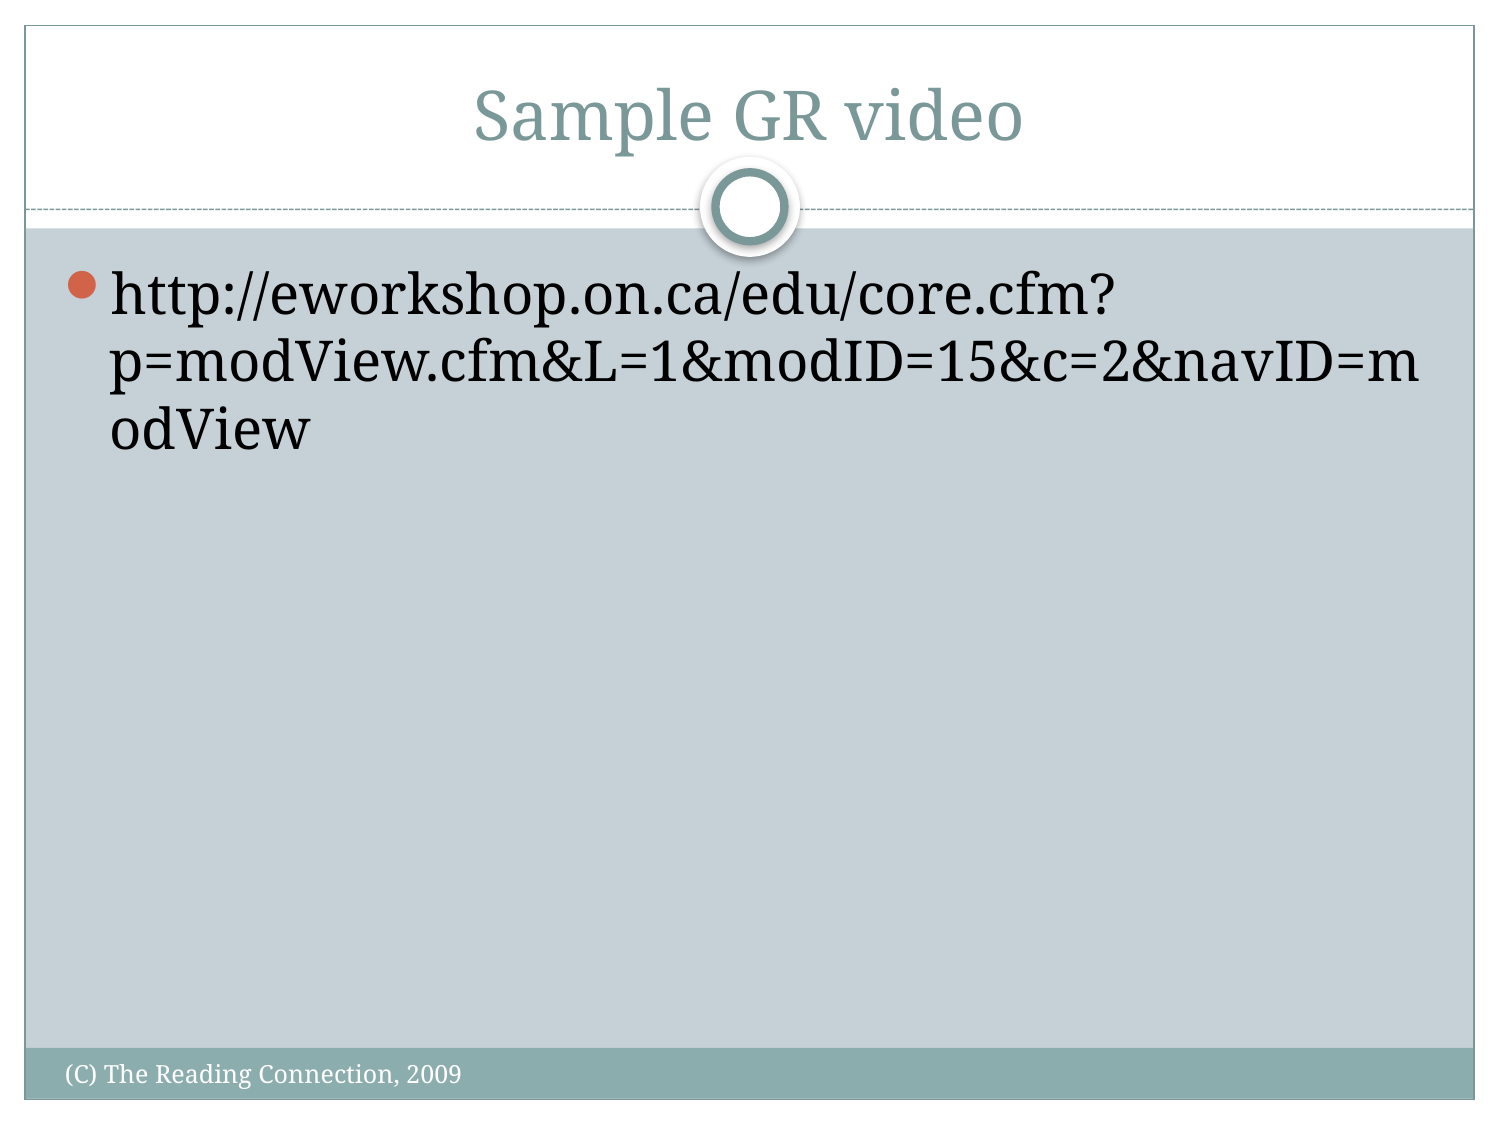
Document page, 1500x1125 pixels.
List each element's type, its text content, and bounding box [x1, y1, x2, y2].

footer (C) The Reading Connection, 2009 [50, 1051, 638, 1112]
title Sample GR video [49, 37, 1450, 162]
list http://eworkshop.on.ca/edu/core.cfm?p=modView.cfm&L=1&modID=15&c=2&navID=modView [49, 250, 1445, 1001]
